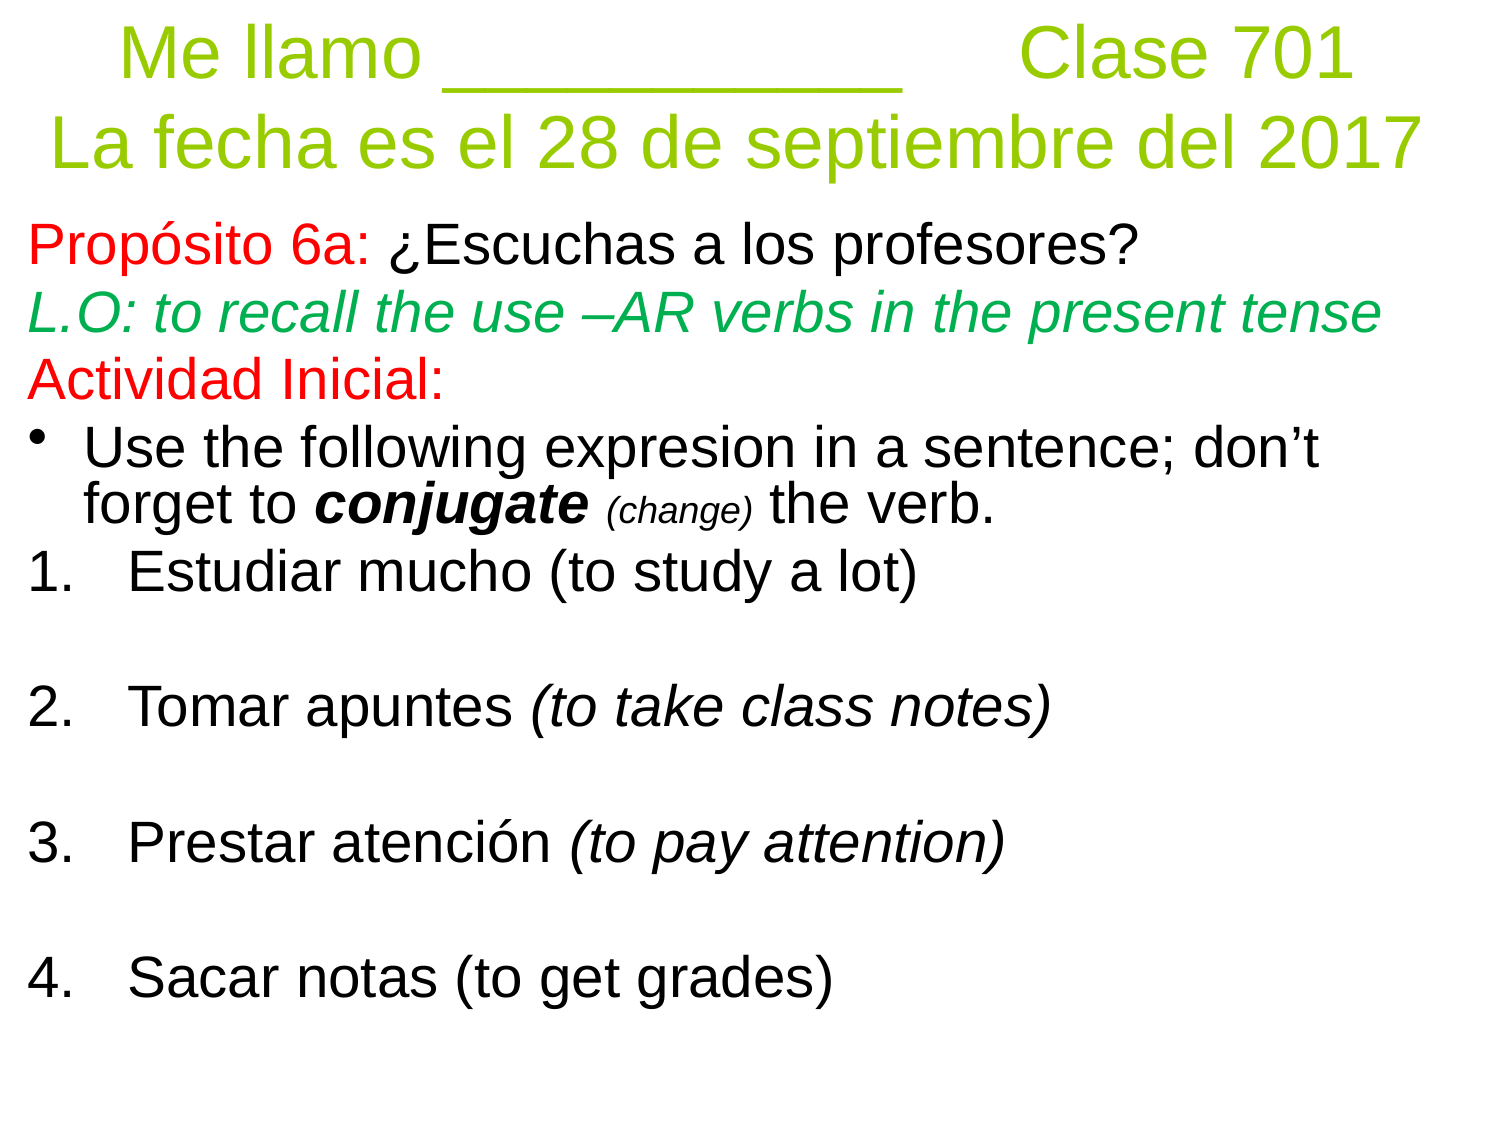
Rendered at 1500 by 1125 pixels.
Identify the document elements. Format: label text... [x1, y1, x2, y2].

list Propósito 6a: ¿Escuchas a los profesores? L.O: to recall the use –AR verbs in the present tense Actividad Inicial: Use the following expresion in a sentence; don’t forget to conjugate (change) the verb. Estudiar mucho (to study a lot) Tomar apuntes (to take class notes) Prestar atención (to pay attention) Sacar notas (to get grades) [12, 212, 1438, 1050]
title Me llamo ___________ Clase 701 La fecha es el 28 de septiembre del 2017 [0, 0, 1475, 188]
